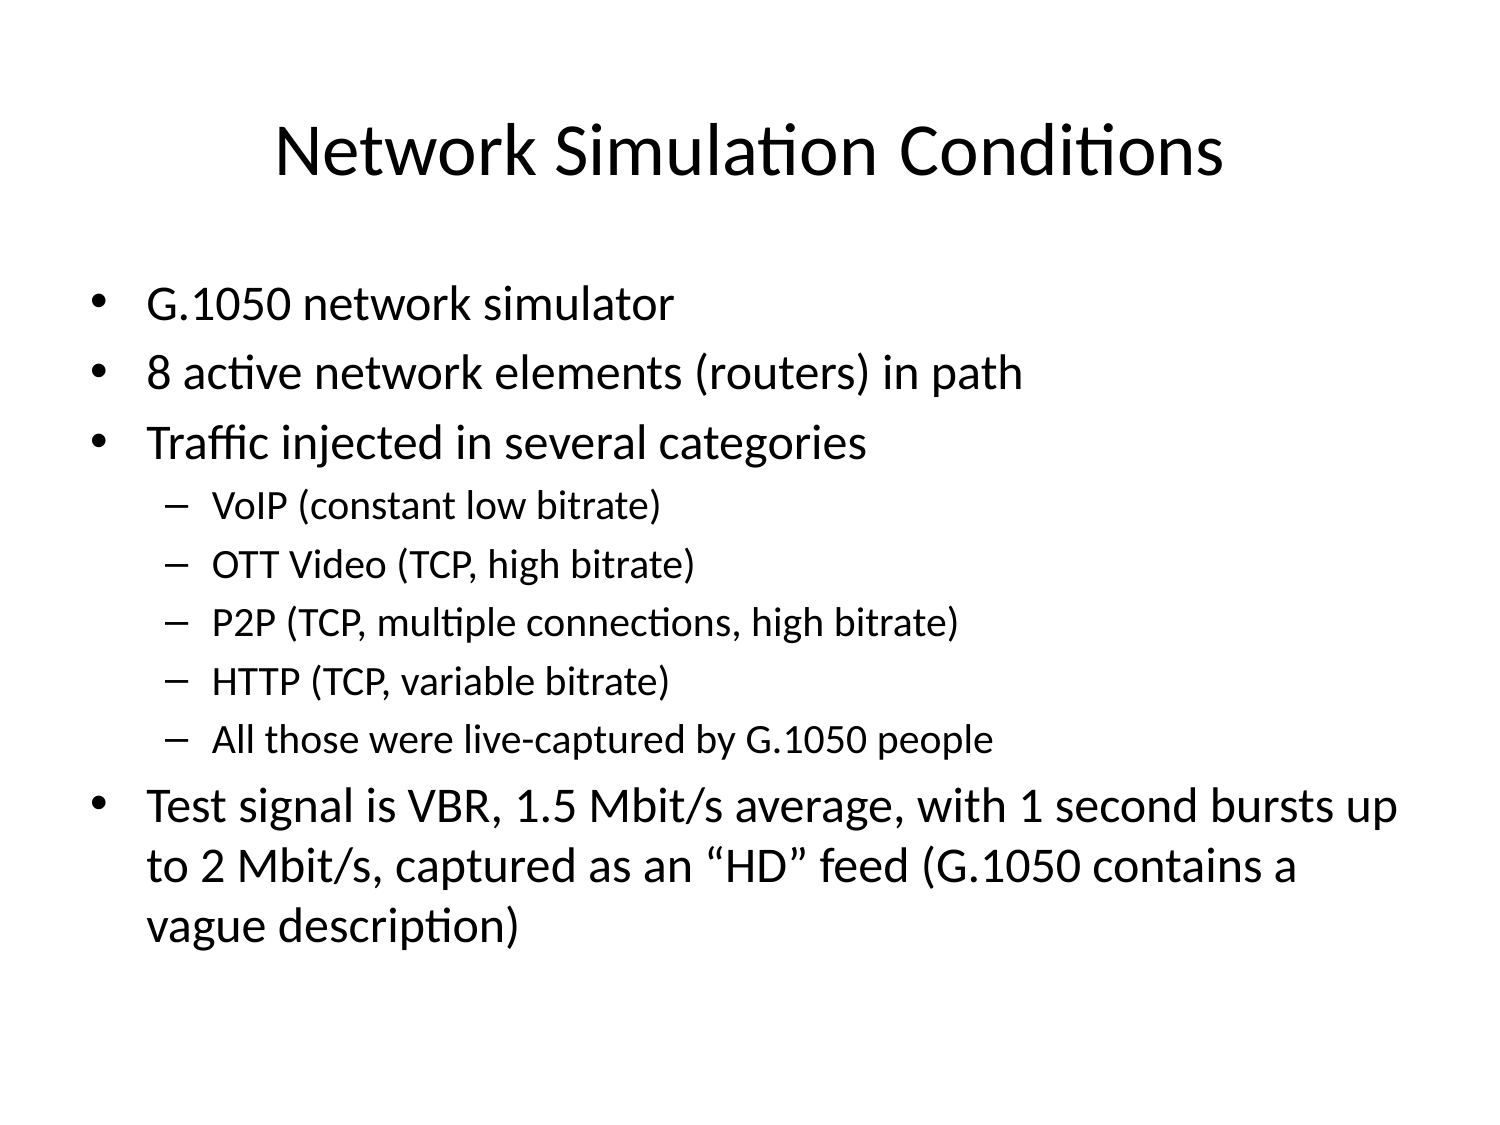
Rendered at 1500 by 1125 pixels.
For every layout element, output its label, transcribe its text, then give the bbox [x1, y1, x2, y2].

list G.1050 network simulator 8 active network elements (routers) in path Traffic injected in several categories VoIP (constant low bitrate) OTT Video (TCP, high bitrate) P2P (TCP, multiple connections, high bitrate) HTTP (TCP, variable bitrate) All those were live-captured by G.1050 people Test signal is VBR, 1.5 Mbit/s average, with 1 second bursts up to 2 Mbit/s, captured as an “HD” feed (G.1050 contains a vague description) [75, 262, 1425, 1005]
title Network Simulation Conditions [75, 45, 1425, 233]
